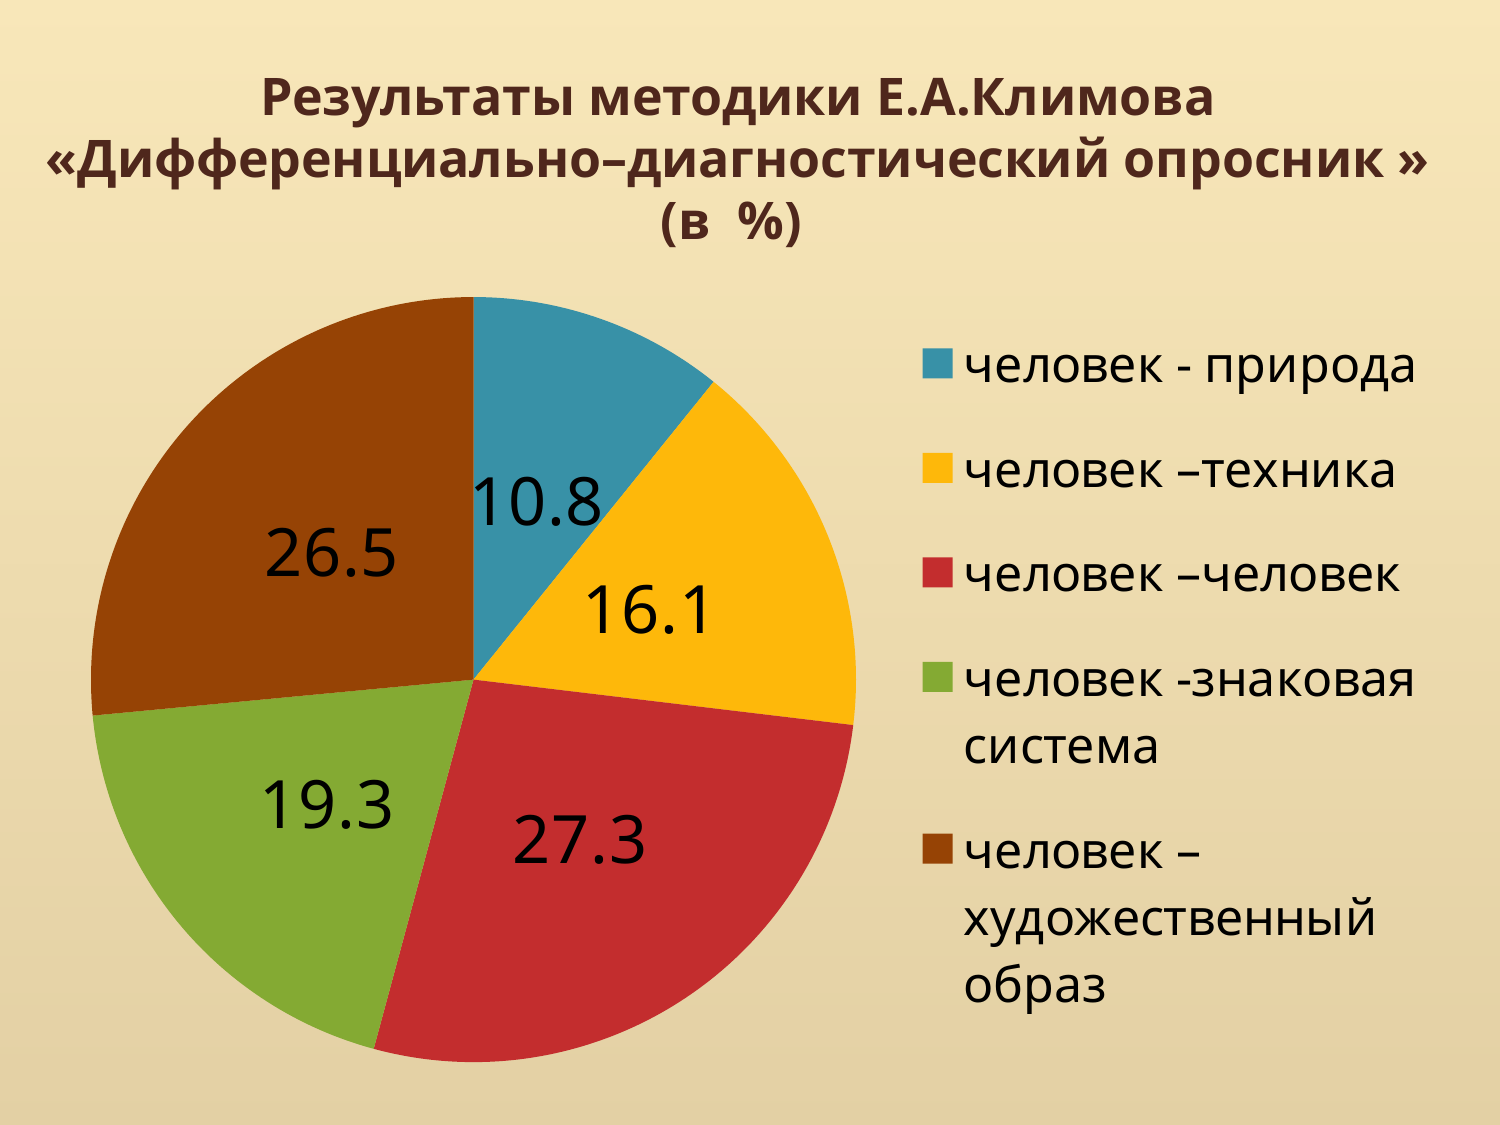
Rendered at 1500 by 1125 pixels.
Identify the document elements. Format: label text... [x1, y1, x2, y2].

title Результаты методики Е.А.Климова «Дифференциально–диагностический опросник » (в %) [0, 0, 1477, 258]
chart [34, 280, 1454, 1079]
